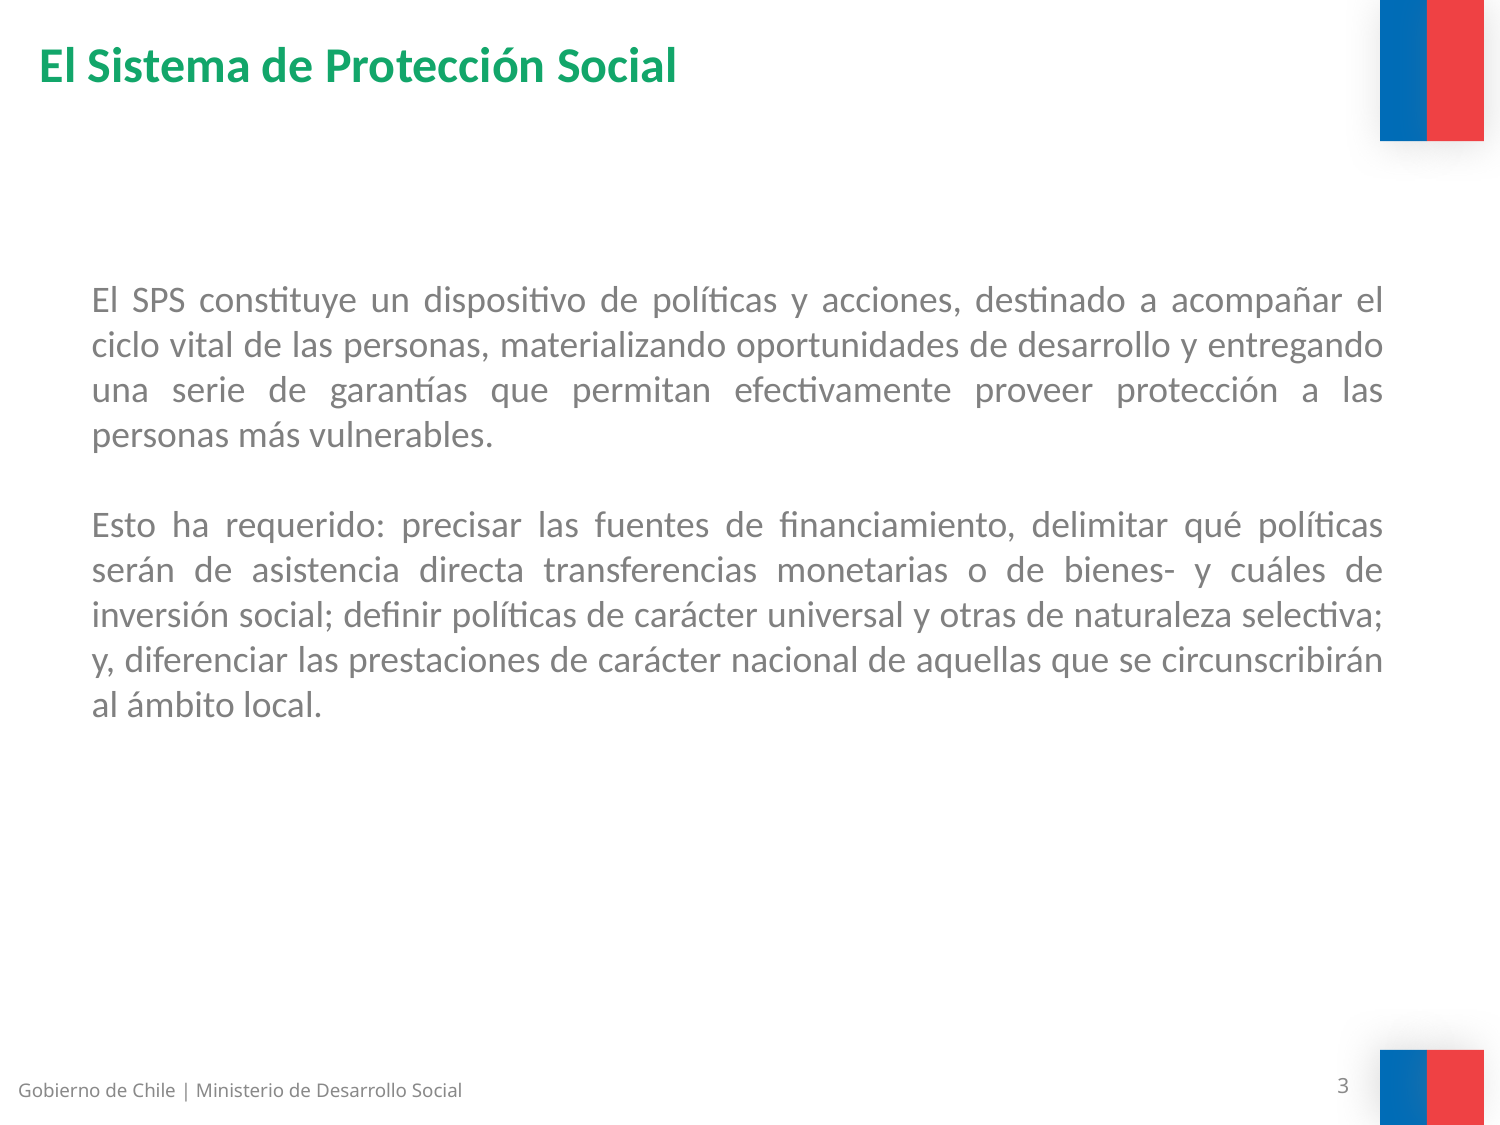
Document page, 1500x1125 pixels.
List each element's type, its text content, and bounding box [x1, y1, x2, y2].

slide_number 3 [1014, 1070, 1365, 1103]
text_box El SPS constituye un dispositivo de políticas y acciones, destinado a acompañar el ciclo vital de las personas, materializando oportunidades de desarrollo y entregando una serie de garantías que permitan efectivamente proveer protección a las personas más vulnerables. Esto ha requerido: precisar las fuentes de financiamiento, delimitar qué políticas serán de asistencia directa transferencias monetarias o de bienes- y cuáles de inversión social; definir políticas de carácter universal y otras de naturaleza selectiva; y, diferenciar las prestaciones de carácter nacional de aquellas que se circunscribirán al ámbito local. [76, 267, 1400, 822]
title El Sistema de Protección Social [24, 24, 1365, 213]
footer Gobierno de Chile | Ministerio de Desarrollo Social [3, 1070, 585, 1103]
